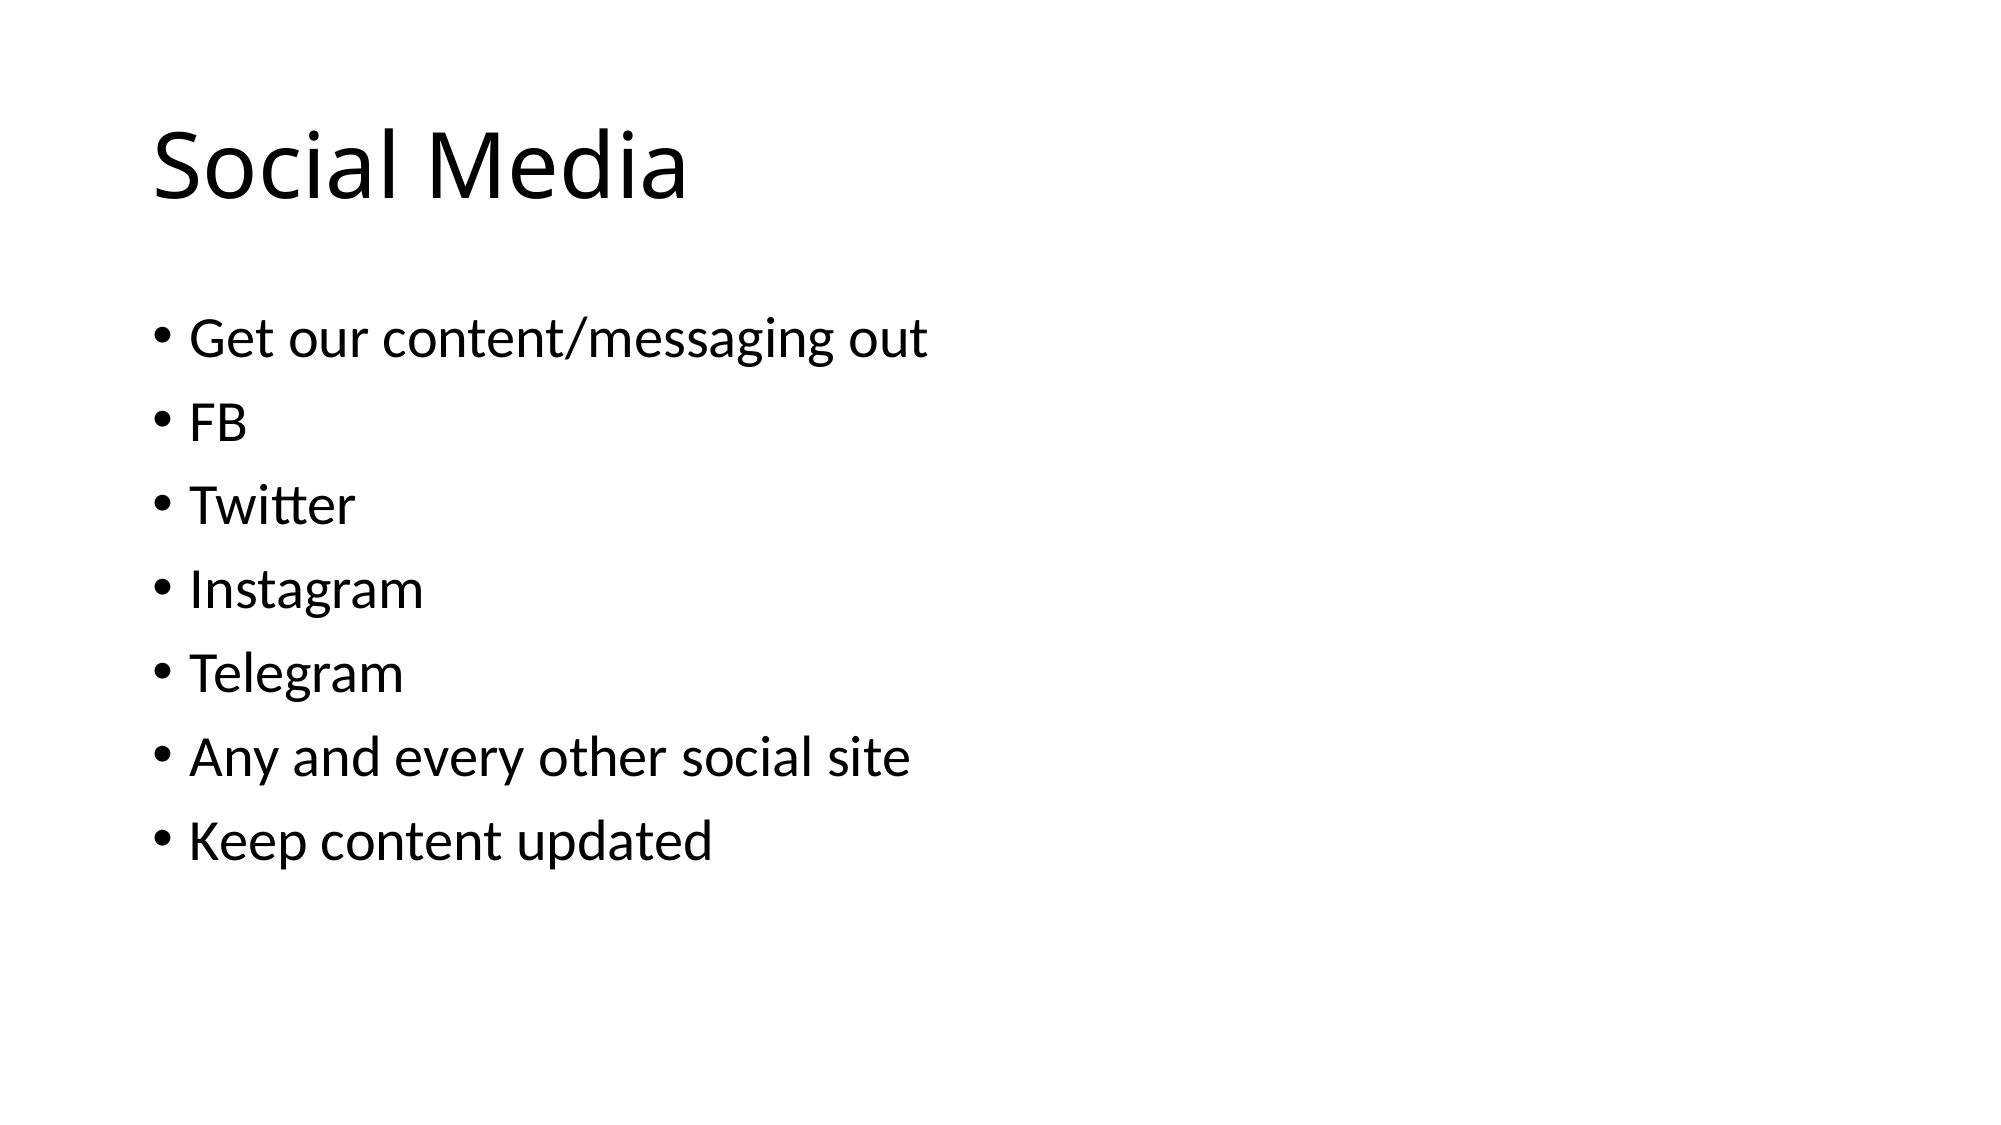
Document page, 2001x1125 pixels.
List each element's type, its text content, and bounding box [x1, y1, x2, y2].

title Social Media [137, 59, 1863, 278]
list Get our content/messaging out FB Twitter Instagram Telegram Any and every other social site Keep content updated [137, 299, 1863, 1014]
